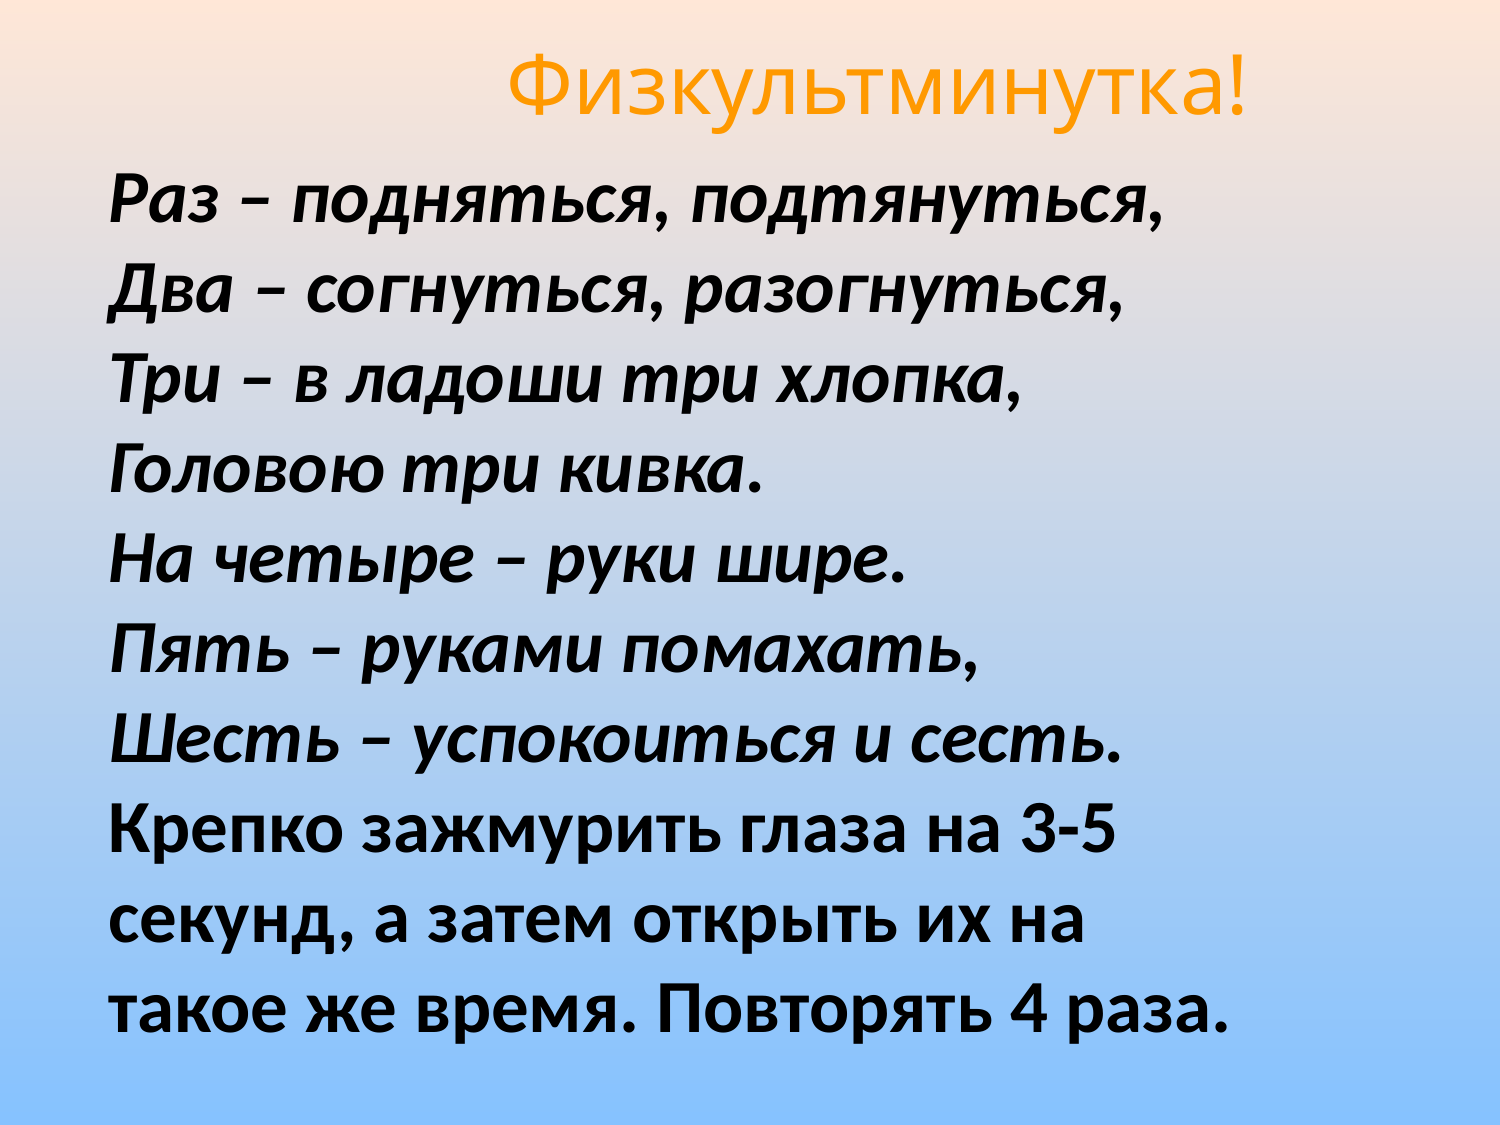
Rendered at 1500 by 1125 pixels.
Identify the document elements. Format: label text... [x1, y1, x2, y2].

text_box Физкультминутка! [492, 23, 1319, 139]
text_box Раз – подняться, подтянуться, Два – согнуться, разогнуться, Три – в ладоши три хлопка, Головою три кивка. На четыре – руки шире. Пять – руками помахать, Шесть – успокоиться и сесть. Крепко зажмурить глаза на 3-5 секунд, а затем открыть их на такое же время. Повторять 4 раза. [93, 140, 1289, 1125]
